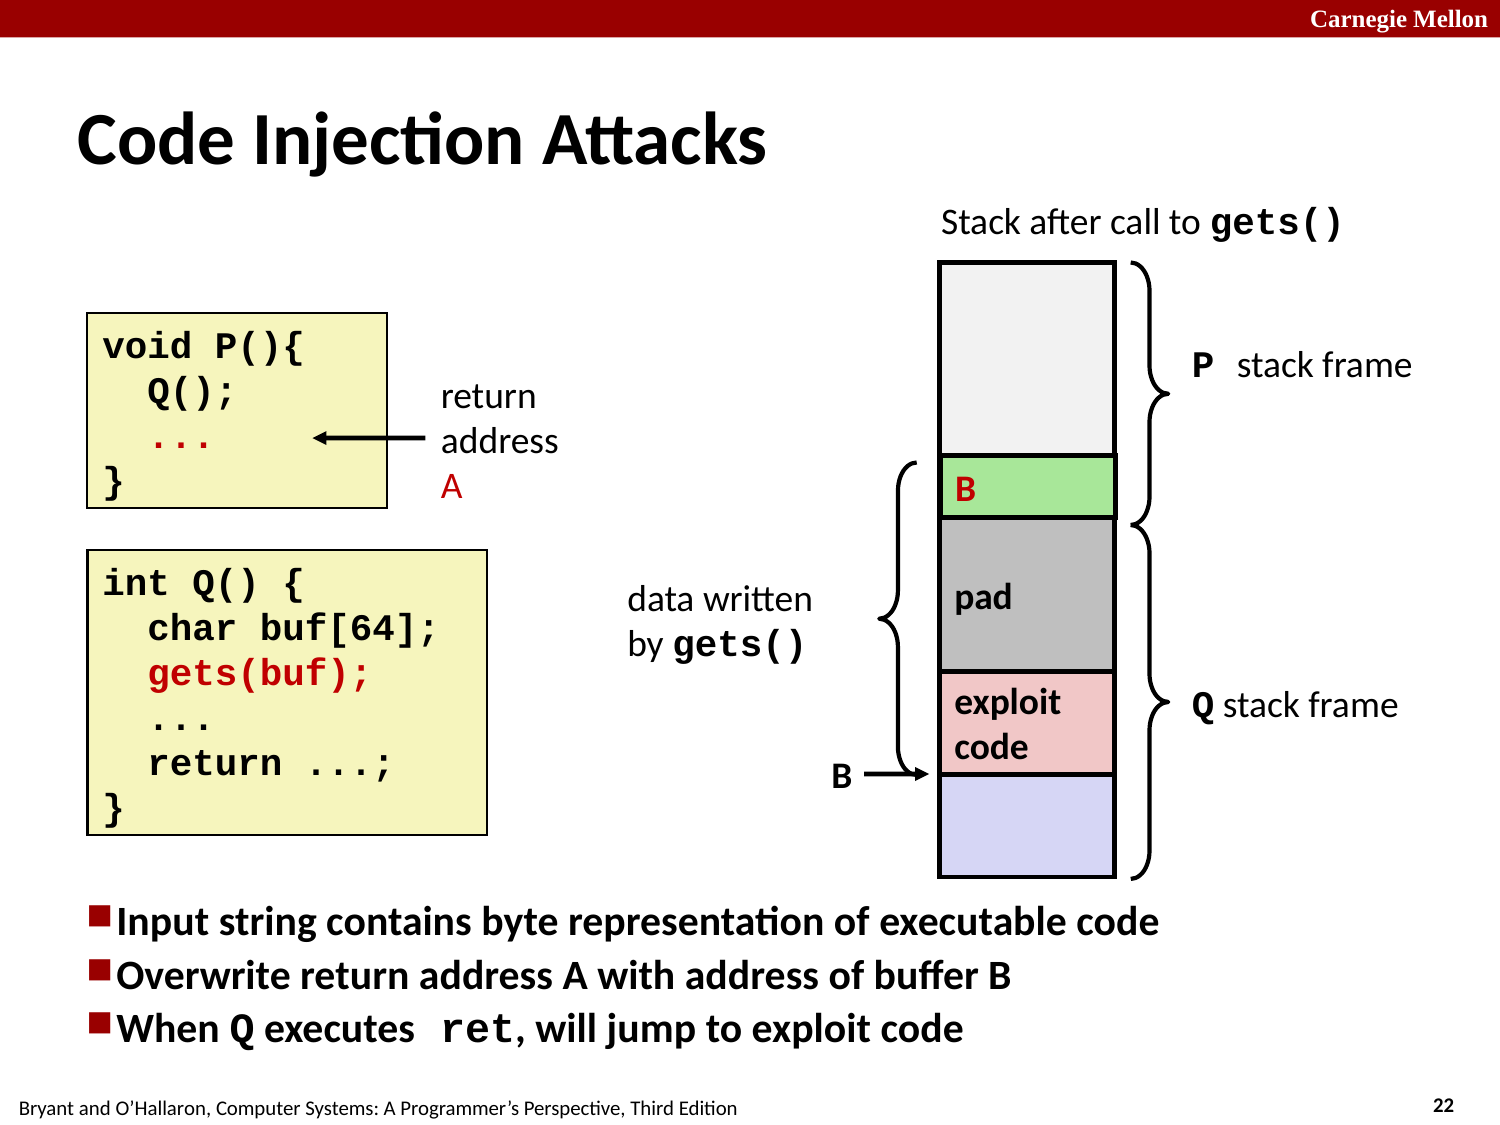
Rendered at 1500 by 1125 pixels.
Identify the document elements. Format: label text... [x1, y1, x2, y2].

text_box data written by gets() [612, 566, 838, 672]
title Code Injection Attacks [62, 87, 1426, 182]
text_box [879, 462, 917, 775]
text_box [312, 431, 426, 445]
text_box P stack frame [1177, 332, 1428, 393]
text_box void P(){ Q(); ... } [87, 313, 388, 508]
text_box [1130, 525, 1169, 879]
text_box [939, 262, 1115, 517]
text_box [1130, 262, 1169, 525]
text_box Q stack frame [1177, 672, 1414, 733]
list Input string contains byte representation of executable code Overwrite return address A with address of buffer B When Q executes ret, will jump to exploit code [74, 881, 1430, 1070]
text_box return address A [426, 363, 575, 514]
text_box exploit code [939, 672, 1115, 775]
text_box B [816, 743, 868, 804]
text_box Stack after call to gets() [926, 189, 1360, 249]
text_box [939, 775, 1115, 877]
text_box pad [939, 518, 1115, 672]
text_box [916, 767, 930, 781]
text_box B [940, 455, 1116, 518]
text_box int Q() { char buf[64]; gets(buf); ... return ...; } [87, 550, 488, 835]
